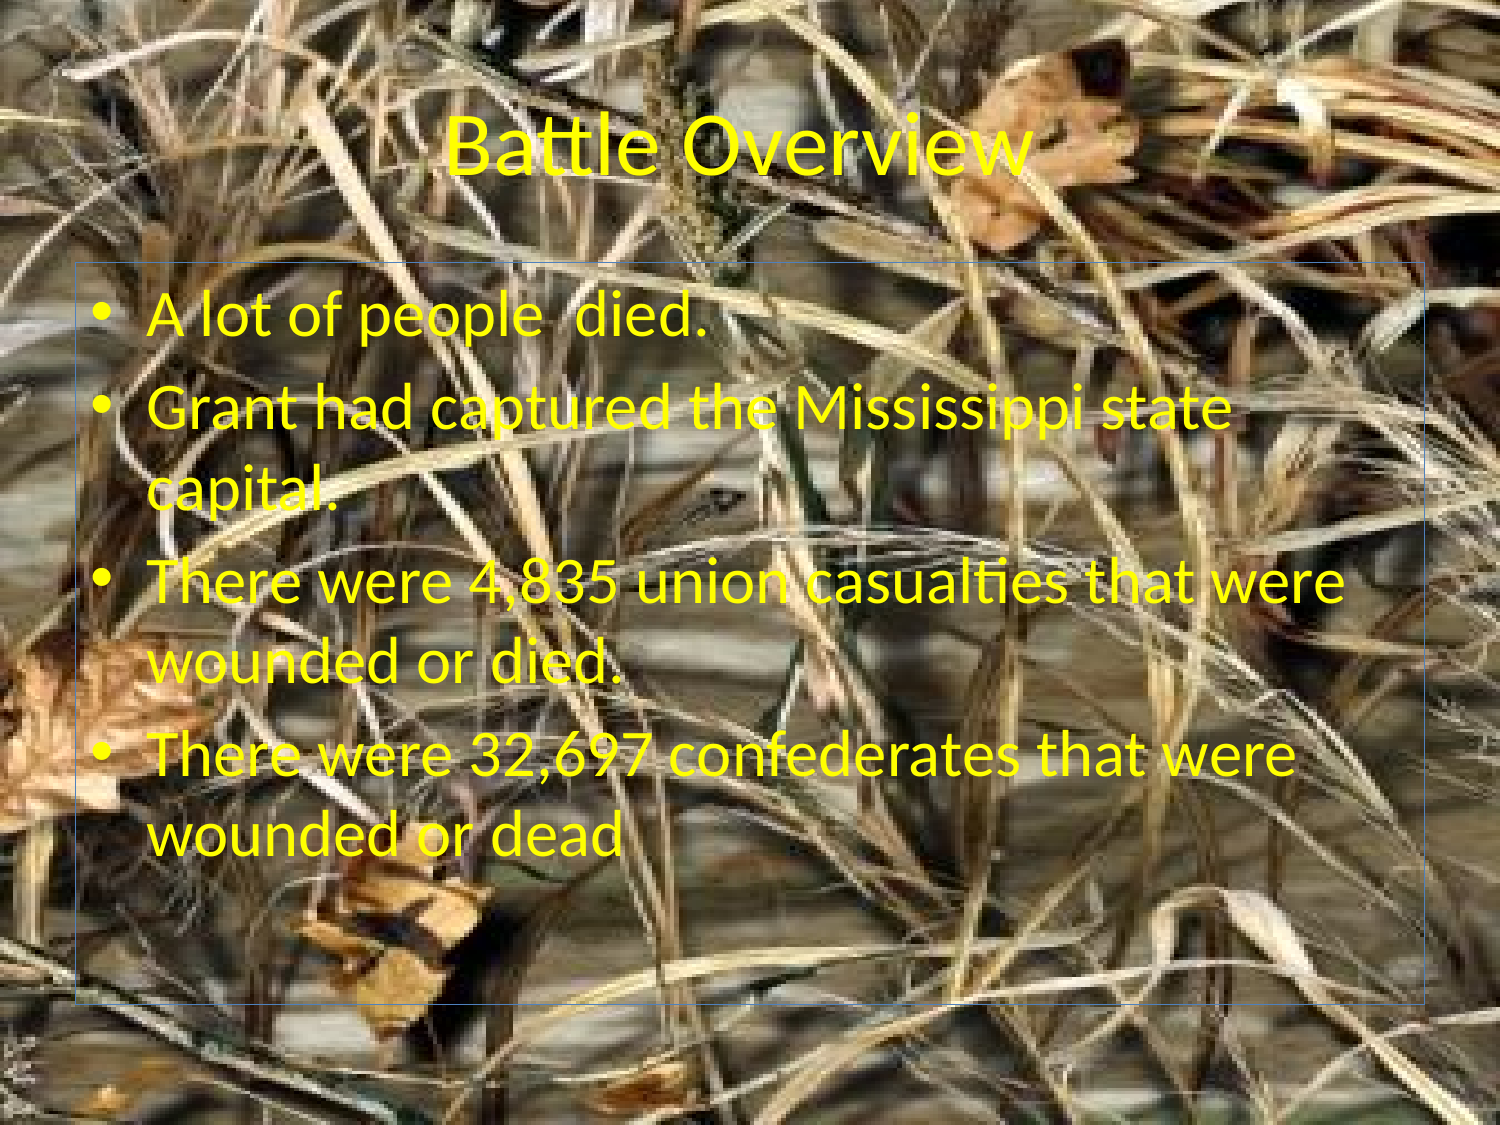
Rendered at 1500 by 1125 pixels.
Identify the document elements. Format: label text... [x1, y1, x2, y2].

picture [0, 0, 1500, 1125]
list A lot of people died. Grant had captured the Mississippi state capital. There were 4,835 union casualties that were wounded or died. There were 32,697 confederates that were wounded or dead [75, 262, 1425, 1005]
title Battle Overview [75, 45, 1425, 233]
